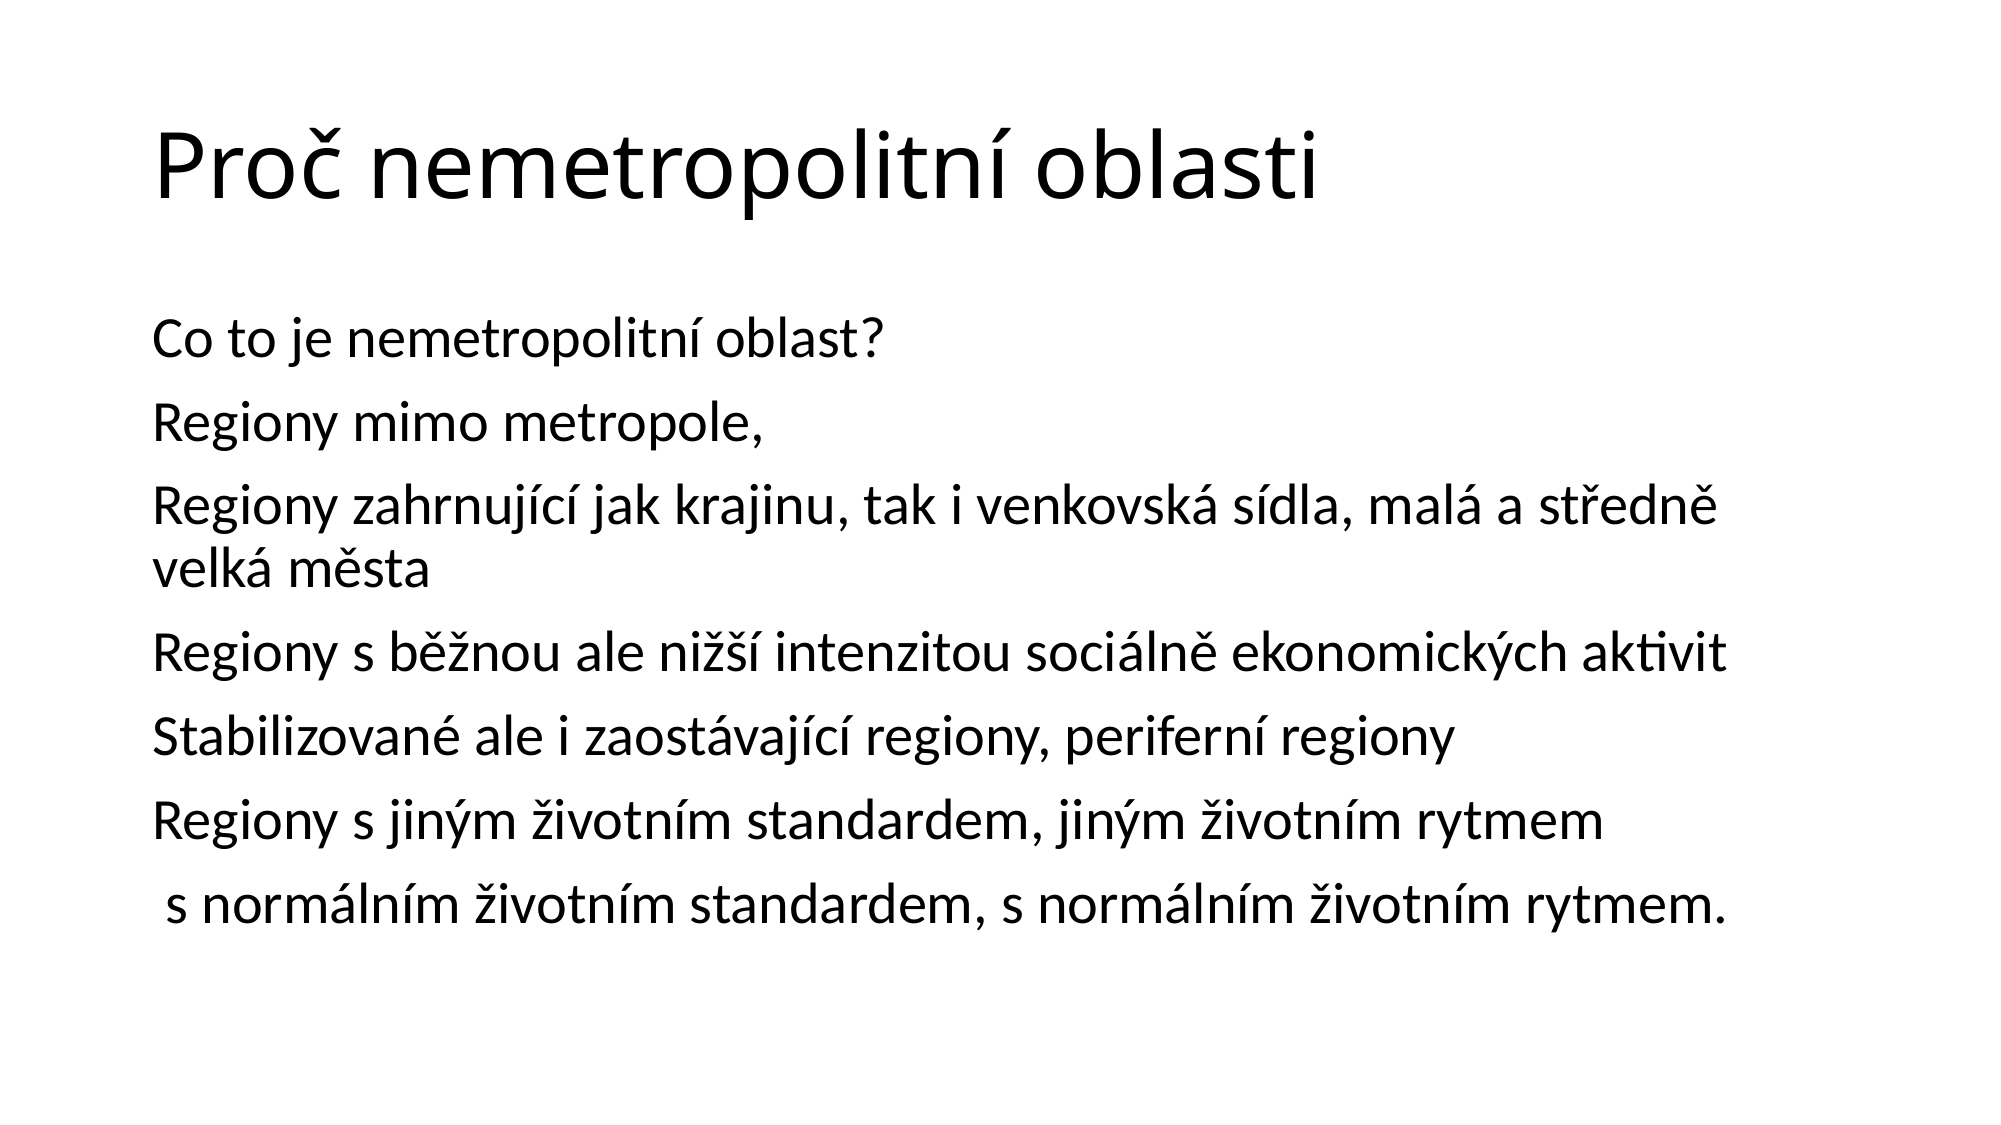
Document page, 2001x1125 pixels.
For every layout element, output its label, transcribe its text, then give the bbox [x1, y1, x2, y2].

title Proč nemetropolitní oblasti [137, 59, 1863, 278]
list Co to je nemetropolitní oblast? Regiony mimo metropole, Regiony zahrnující jak krajinu, tak i venkovská sídla, malá a středně velká města Regiony s běžnou ale nižší intenzitou sociálně ekonomických aktivit Stabilizované ale i zaostávající regiony, periferní regiony Regiony s jiným životním standardem, jiným životním rytmem s normálním životním standardem, s normálním životním rytmem. [137, 299, 1863, 1014]
